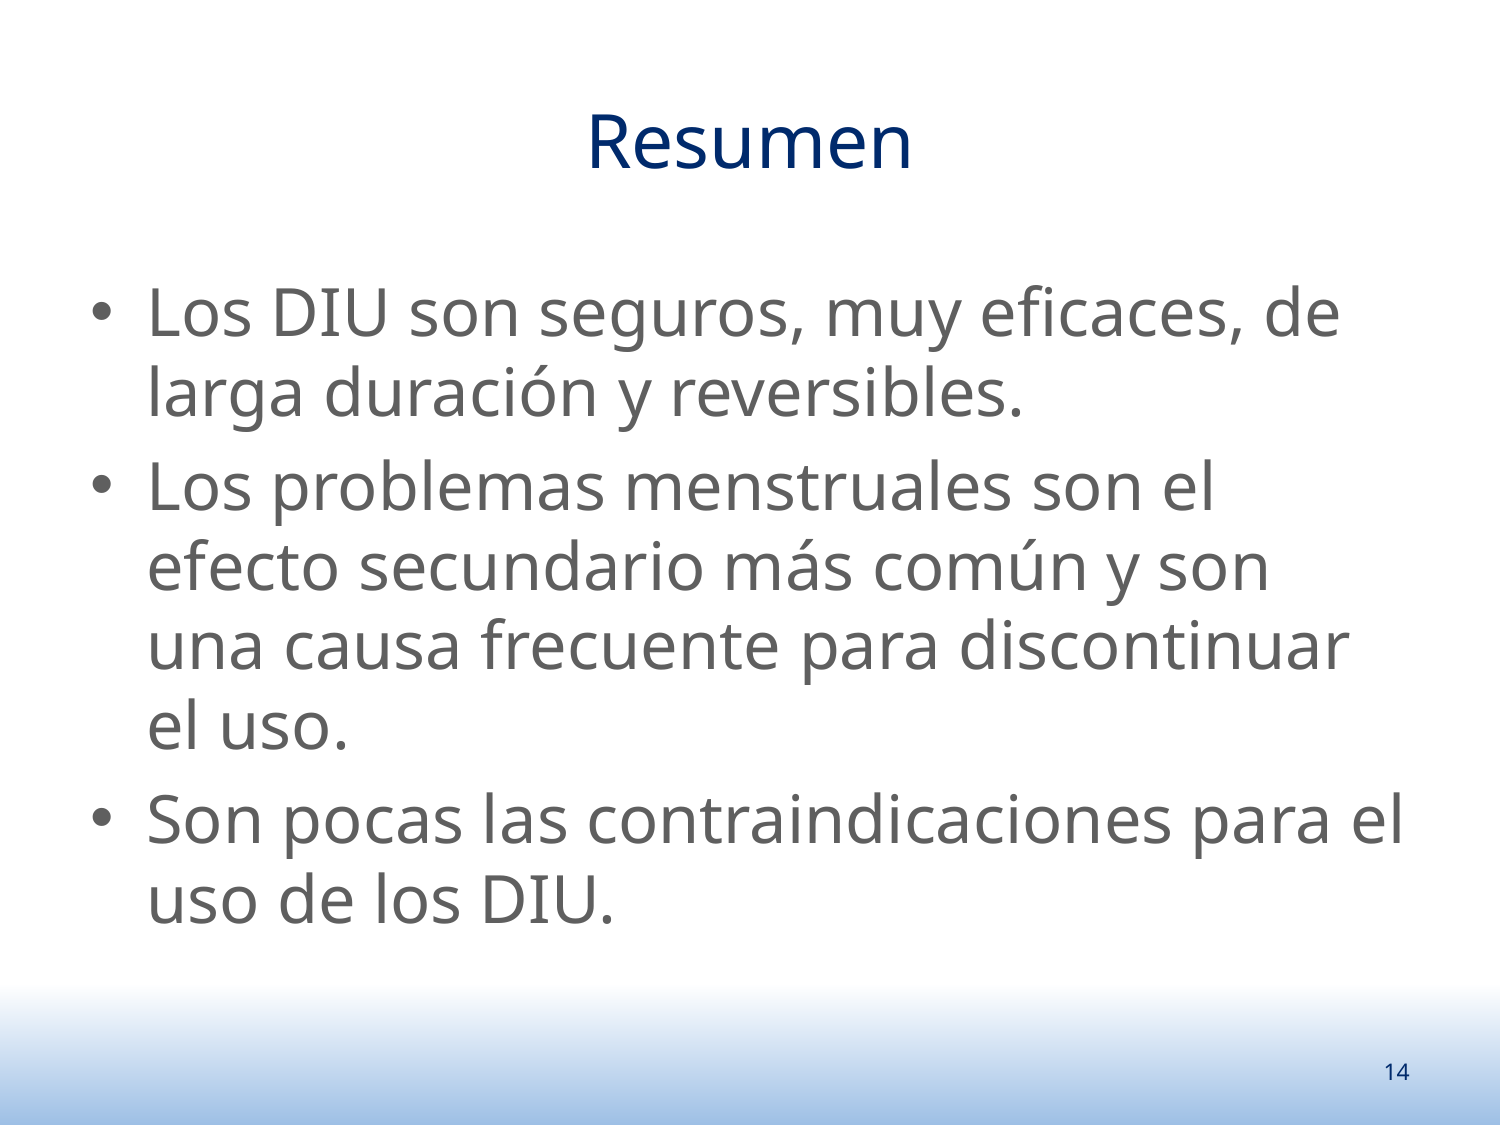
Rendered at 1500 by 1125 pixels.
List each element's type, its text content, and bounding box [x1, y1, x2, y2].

slide_number 14 [1074, 1042, 1425, 1103]
list Los DIU son seguros, muy eficaces, de larga duración y reversibles. Los problemas menstruales son el efecto secundario más común y son una causa frecuente para discontinuar el uso. Son pocas las contraindicaciones para el uso de los DIU. [75, 262, 1425, 938]
title Resumen [75, 45, 1425, 233]
